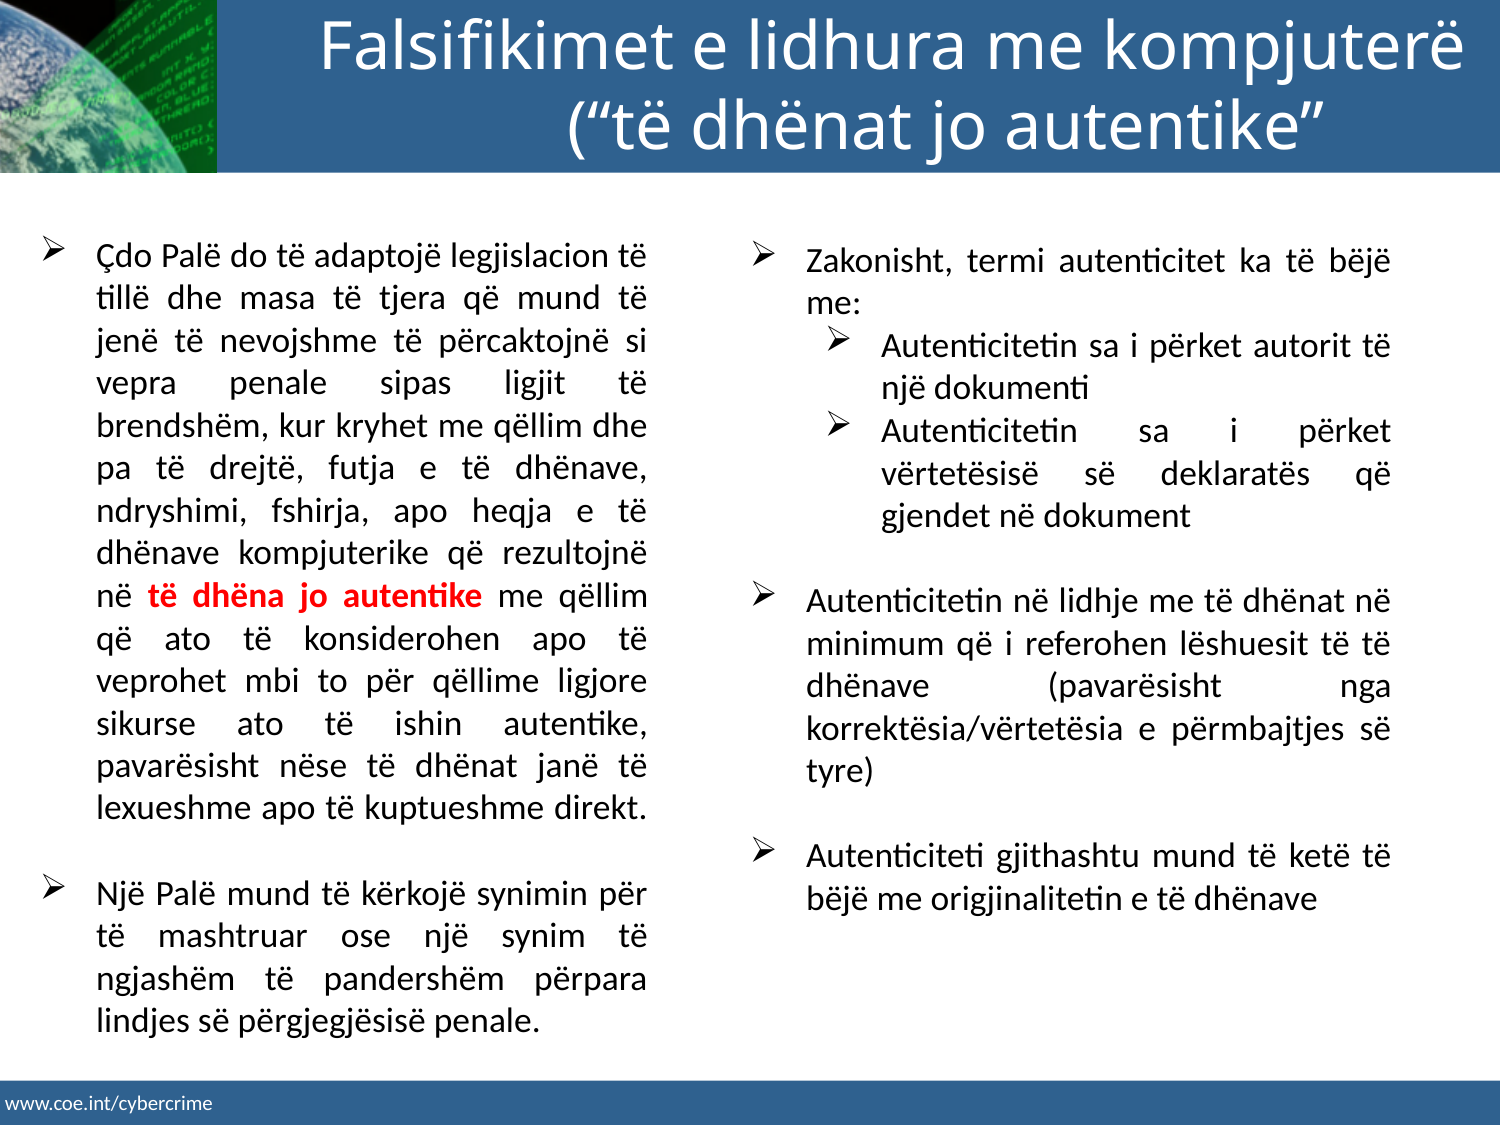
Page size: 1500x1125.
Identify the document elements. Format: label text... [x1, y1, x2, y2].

picture [0, 0, 217, 173]
text_box Çdo Palë do të adaptojë legjislacion të tillë dhe masa të tjera që mund të jenë të nevojshme të përcaktojnë si vepra penale sipas ligjit të brendshëm, kur kryhet me qëllim dhe pa të drejtë, futja e të dhënave, ndryshimi, fshirja, apo heqja e të dhënave kompjuterike që rezultojnë në të dhëna jo autentike me qëllim që ato të konsiderohen apo të veprohet mbi to për qëllime ligjore sikurse ato të ishin autentike, pavarësisht nëse të dhënat janë të lexueshme apo të kuptueshme direkt. Një Palë mund të kërkojë synimin për të mashtruar ose një synim të ngjashëm të pandershëm përpara lindjes së përgjegjësisë penale. [25, 224, 664, 1048]
text_box Zakonisht, termi autenticitet ka të bëjë me: Autenticitetin sa i përket autorit të një dokumenti Autenticitetin sa i përket vërtetësisë së deklaratës që gjendet në dokument Autenticitetin në lidhje me të dhënat në minimum që i referohen lëshuesit të të dhënave (pavarësisht nga korrektësia/vërtetësia e përmbajtjes së tyre) Autenticiteti gjithashtu mund të ketë të bëjë me origjinalitetin e të dhënave [734, 229, 1407, 925]
text_box Falsifikimet e lidhura me kompjuterë (“të dhënat jo autentike” [230, 0, 1483, 171]
